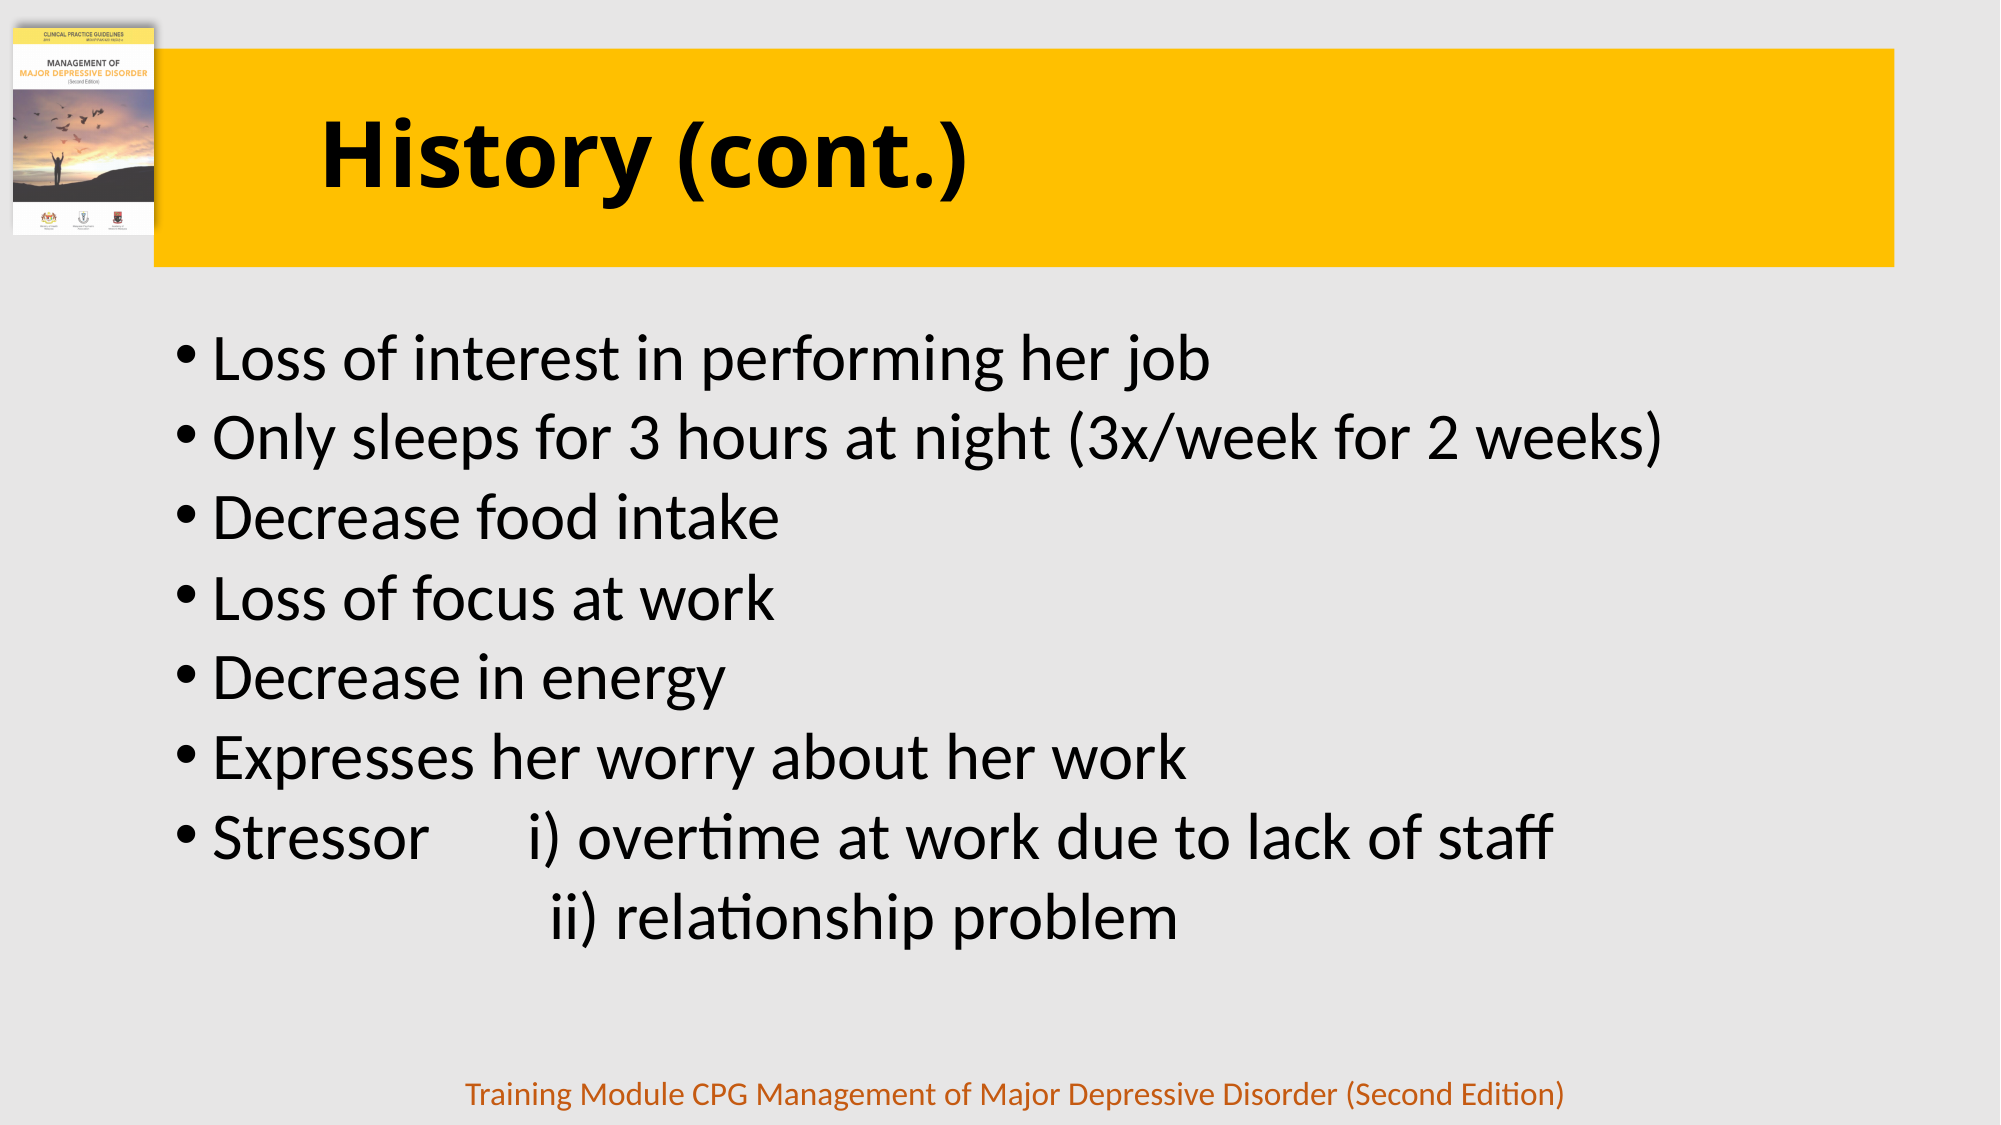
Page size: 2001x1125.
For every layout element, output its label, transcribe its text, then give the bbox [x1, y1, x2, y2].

list Loss of interest in performing her job Only sleeps for 3 hours at night (3x/week for 2 weeks) Decrease food intake Loss of focus at work Decrease in energy Expresses her worry about her work Stressor i) overtime at work due to lack of staff ii) relationship problem [159, 305, 1917, 1066]
title History (cont.) [153, 48, 1895, 268]
text_box Training Module CPG Management of Major Depressive Disorder (Second Edition) [450, 1065, 1832, 1120]
picture [13, 28, 154, 235]
